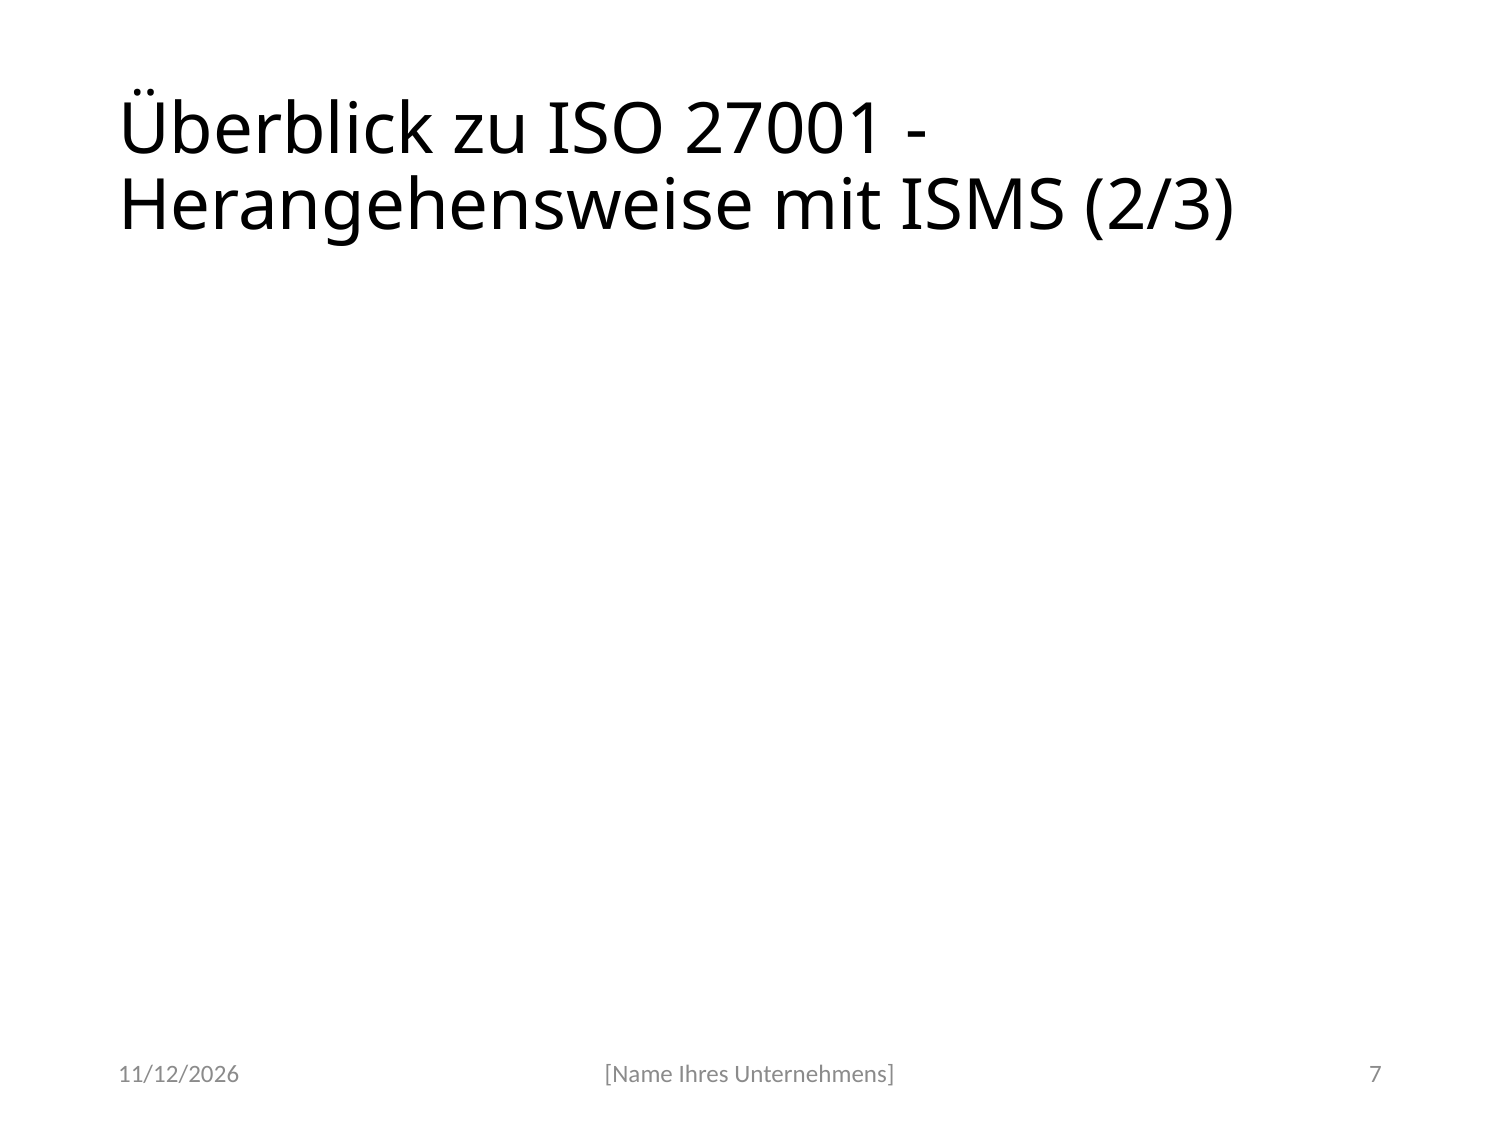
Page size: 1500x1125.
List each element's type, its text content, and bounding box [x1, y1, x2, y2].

title Überblick zu ISO 27001 - Herangehensweise mit ISMS (2/3) [103, 59, 1397, 278]
footer [Name Ihres Unternehmens] [496, 1042, 1004, 1103]
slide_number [103, 1042, 441, 1103]
slide_number 7 [1059, 1042, 1397, 1103]
